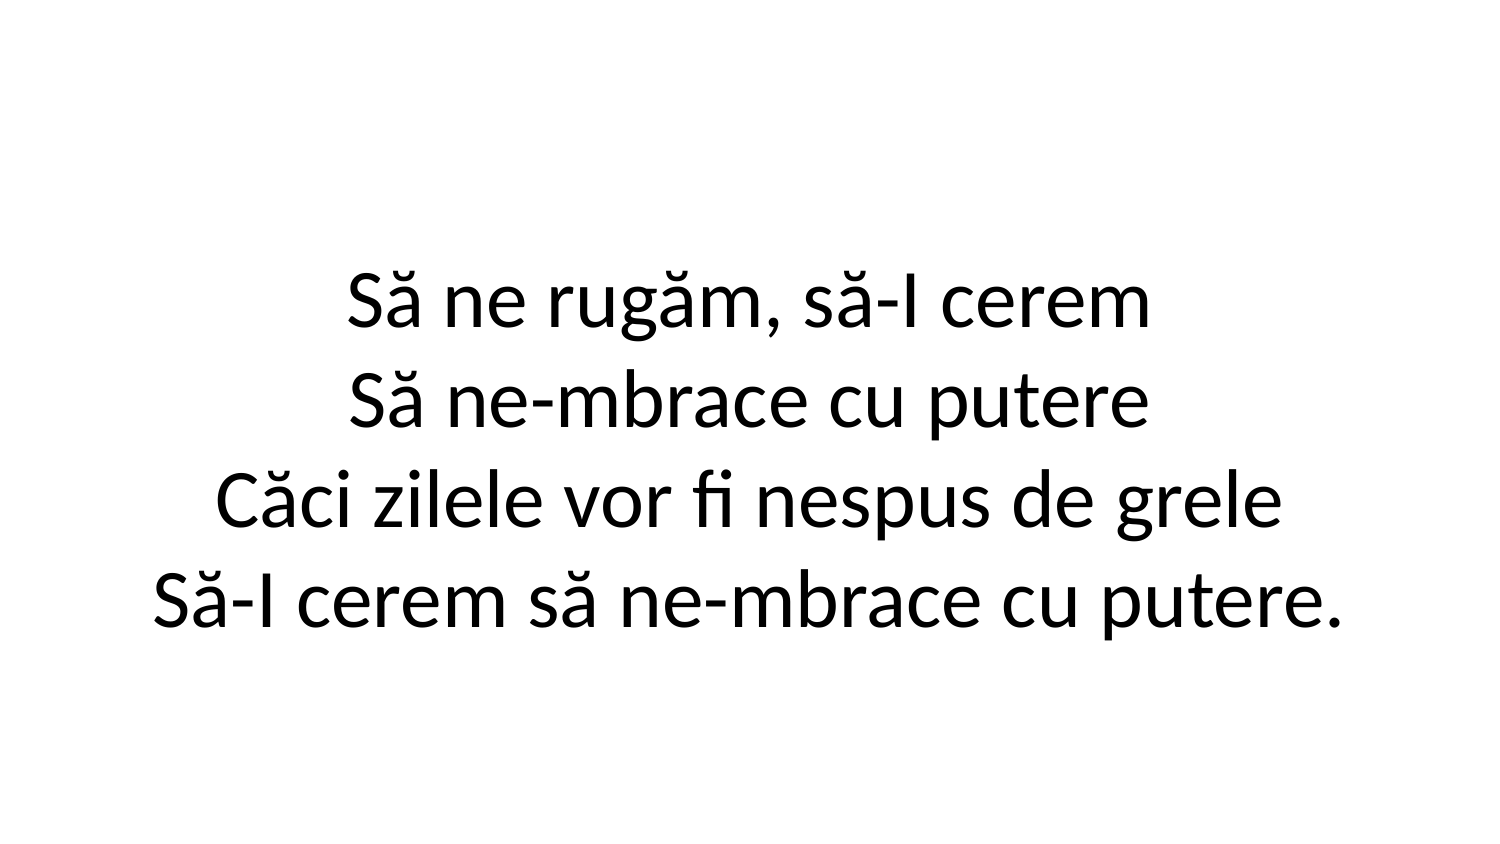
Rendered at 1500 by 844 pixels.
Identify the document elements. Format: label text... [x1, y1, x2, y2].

text_box Să ne rugăm, să-I cerem Să ne-mbrace cu putere Căci zilele vor fi nespus de grele Să-I cerem să ne-mbrace cu putere. [138, 192, 1362, 652]
